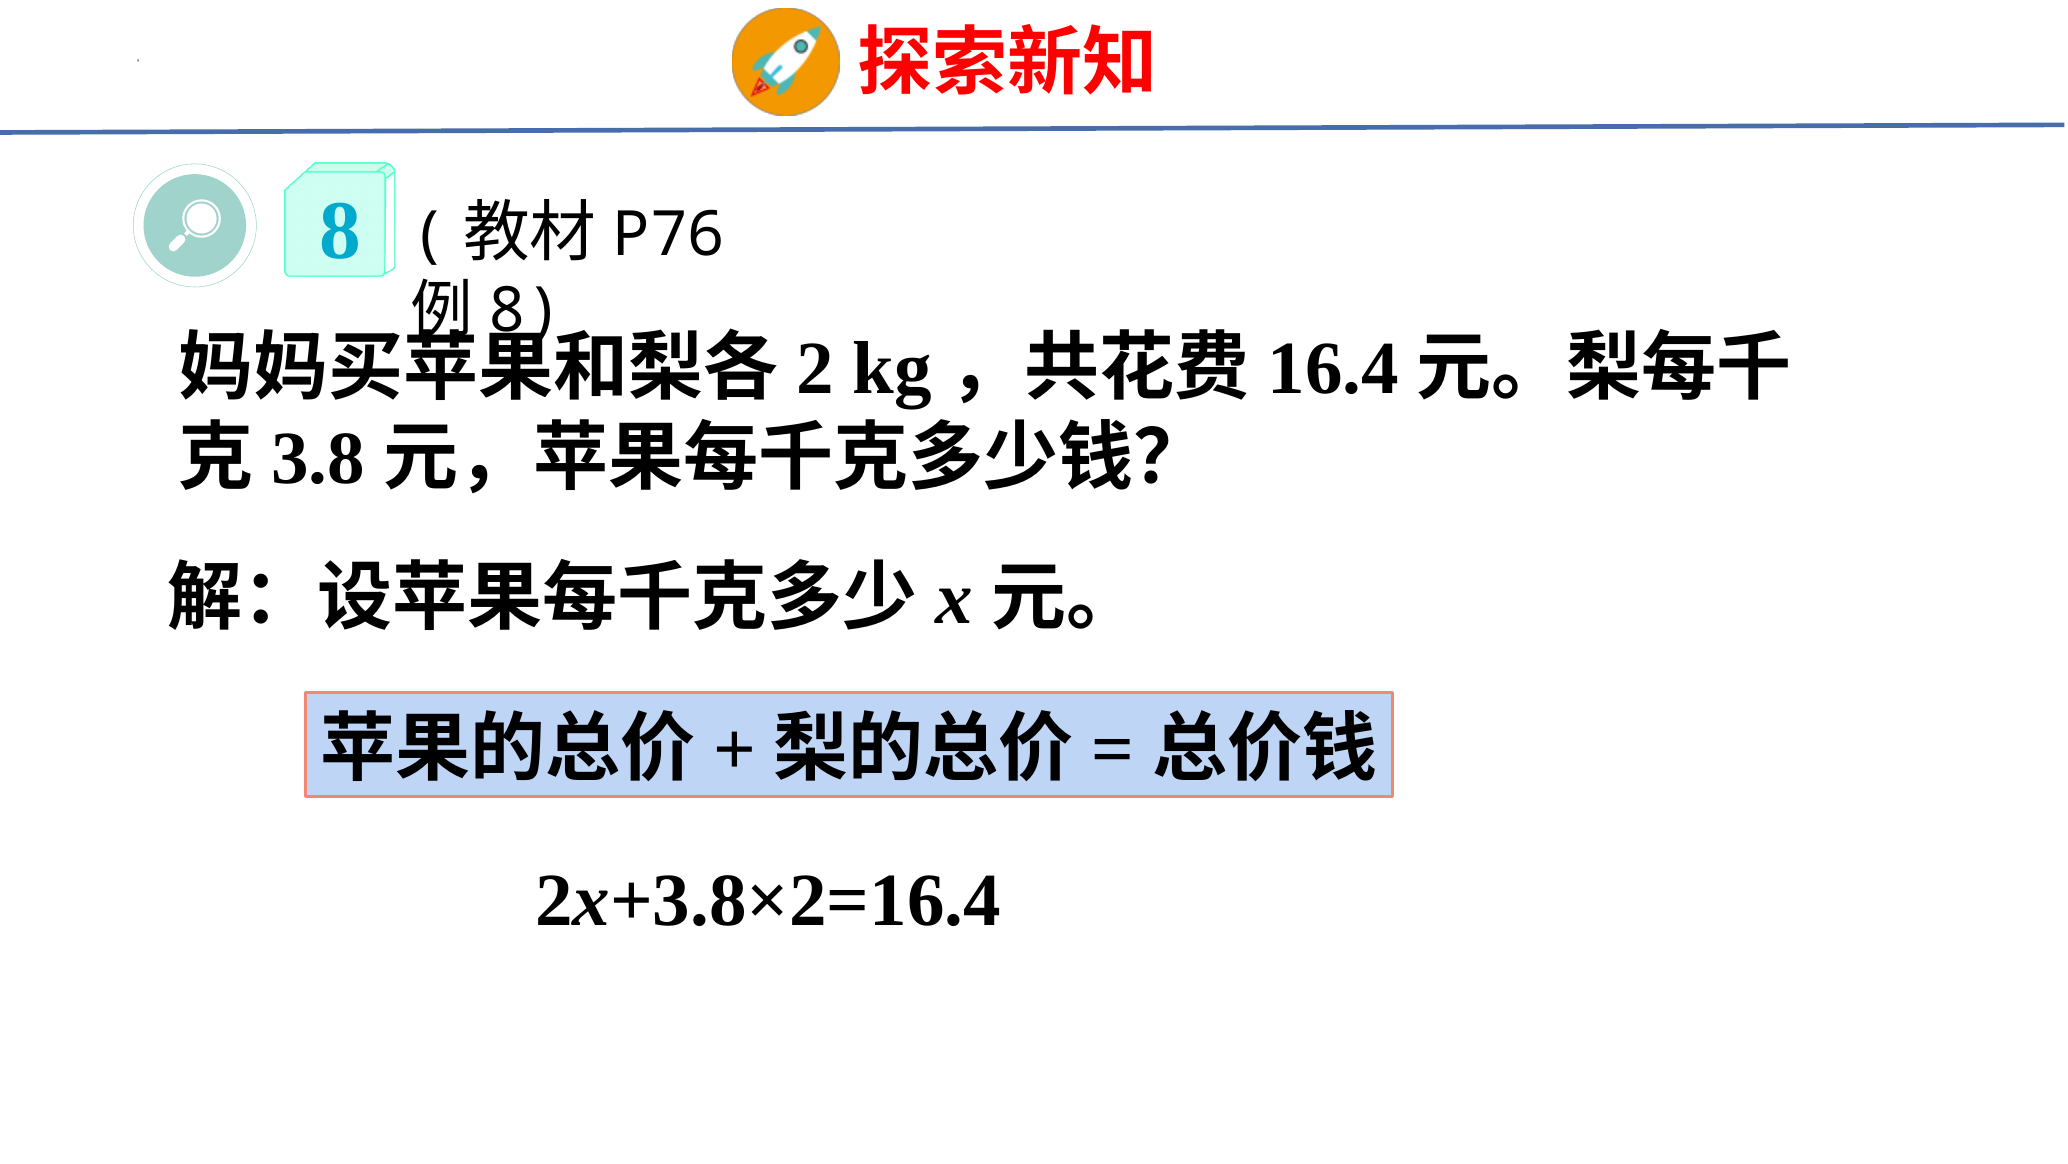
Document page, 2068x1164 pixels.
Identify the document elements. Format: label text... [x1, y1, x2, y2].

text_box 妈妈买苹果和梨各2 kg，共花费16.4元。梨每千克3.8元，苹果每千克多少钱？ [163, 310, 1835, 506]
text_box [0, 124, 2065, 133]
text_box 解：设苹果每千克多少x元。 [152, 541, 1156, 647]
picture [732, 8, 840, 116]
text_box 2x+3.8×2=16.4 [520, 842, 1016, 948]
text_box 苹果的总价+梨的总价=总价钱 [305, 692, 1393, 797]
text_box 探索新知 [842, 6, 1173, 111]
text_box (教材P76 例8) [395, 181, 860, 310]
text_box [284, 162, 396, 284]
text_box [133, 163, 257, 287]
